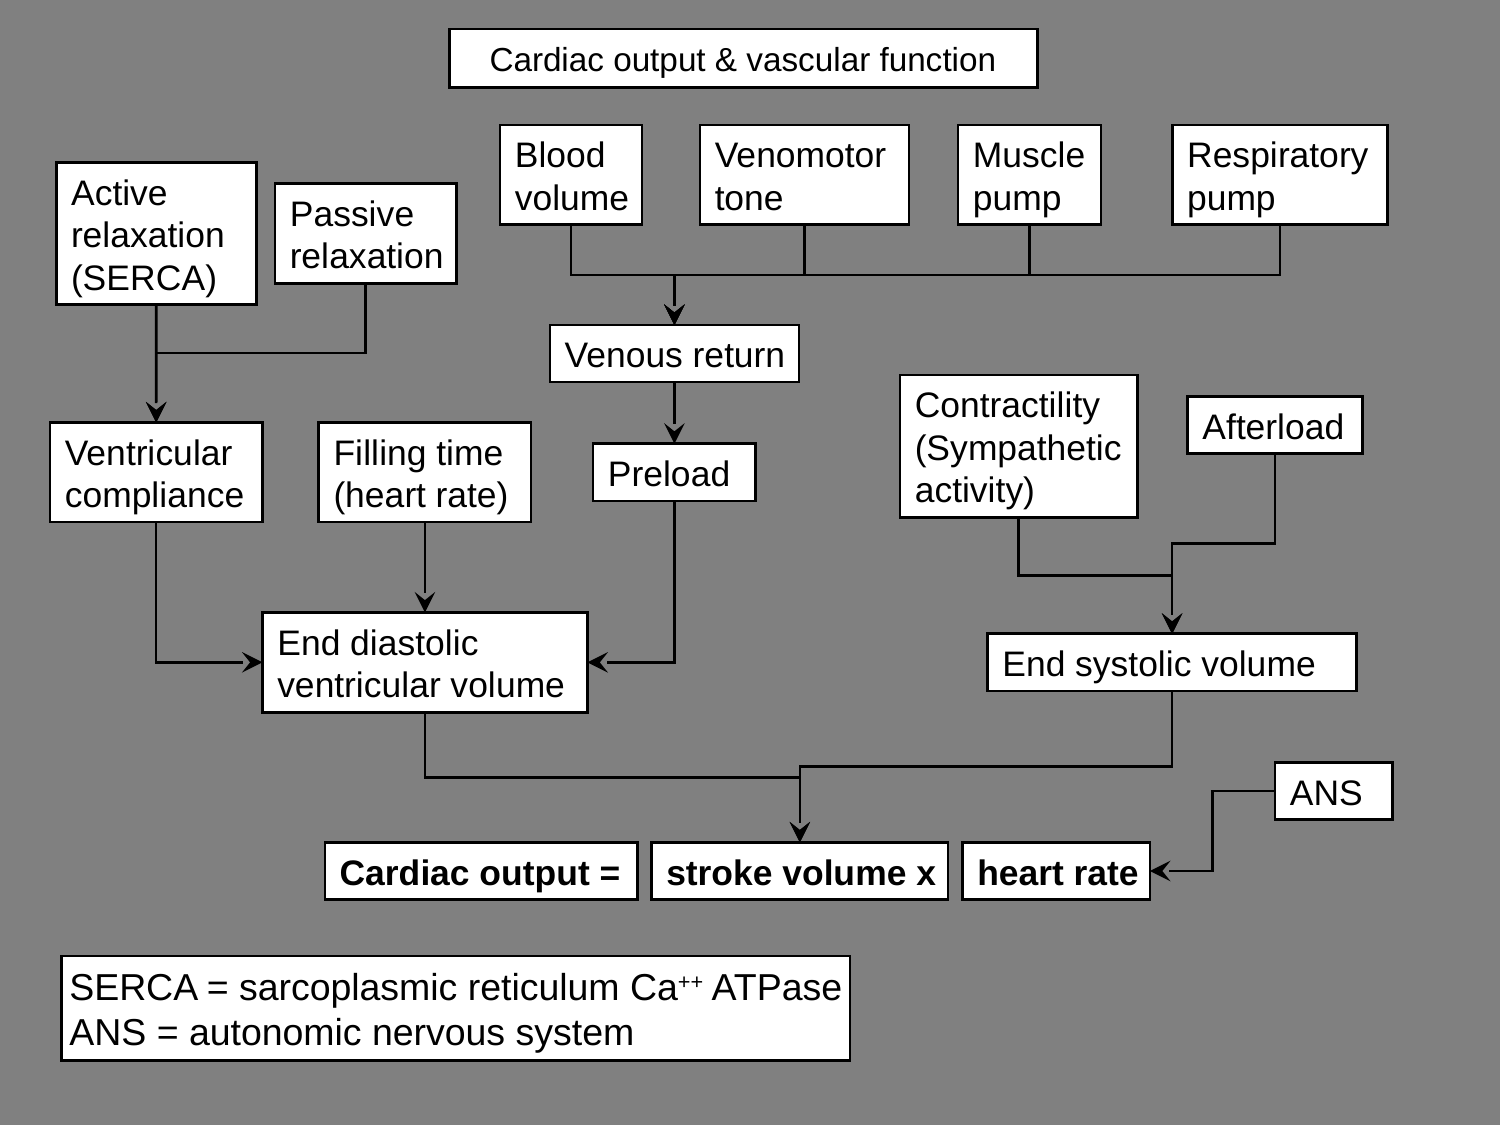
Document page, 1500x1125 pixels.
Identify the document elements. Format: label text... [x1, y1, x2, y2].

title Cardiac output & vascular function [448, 28, 1039, 89]
text_box SERCA = sarcoplasmic reticulum Ca++ ATPase ANS = autonomic nervous system [61, 955, 850, 1061]
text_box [49, 124, 1393, 903]
